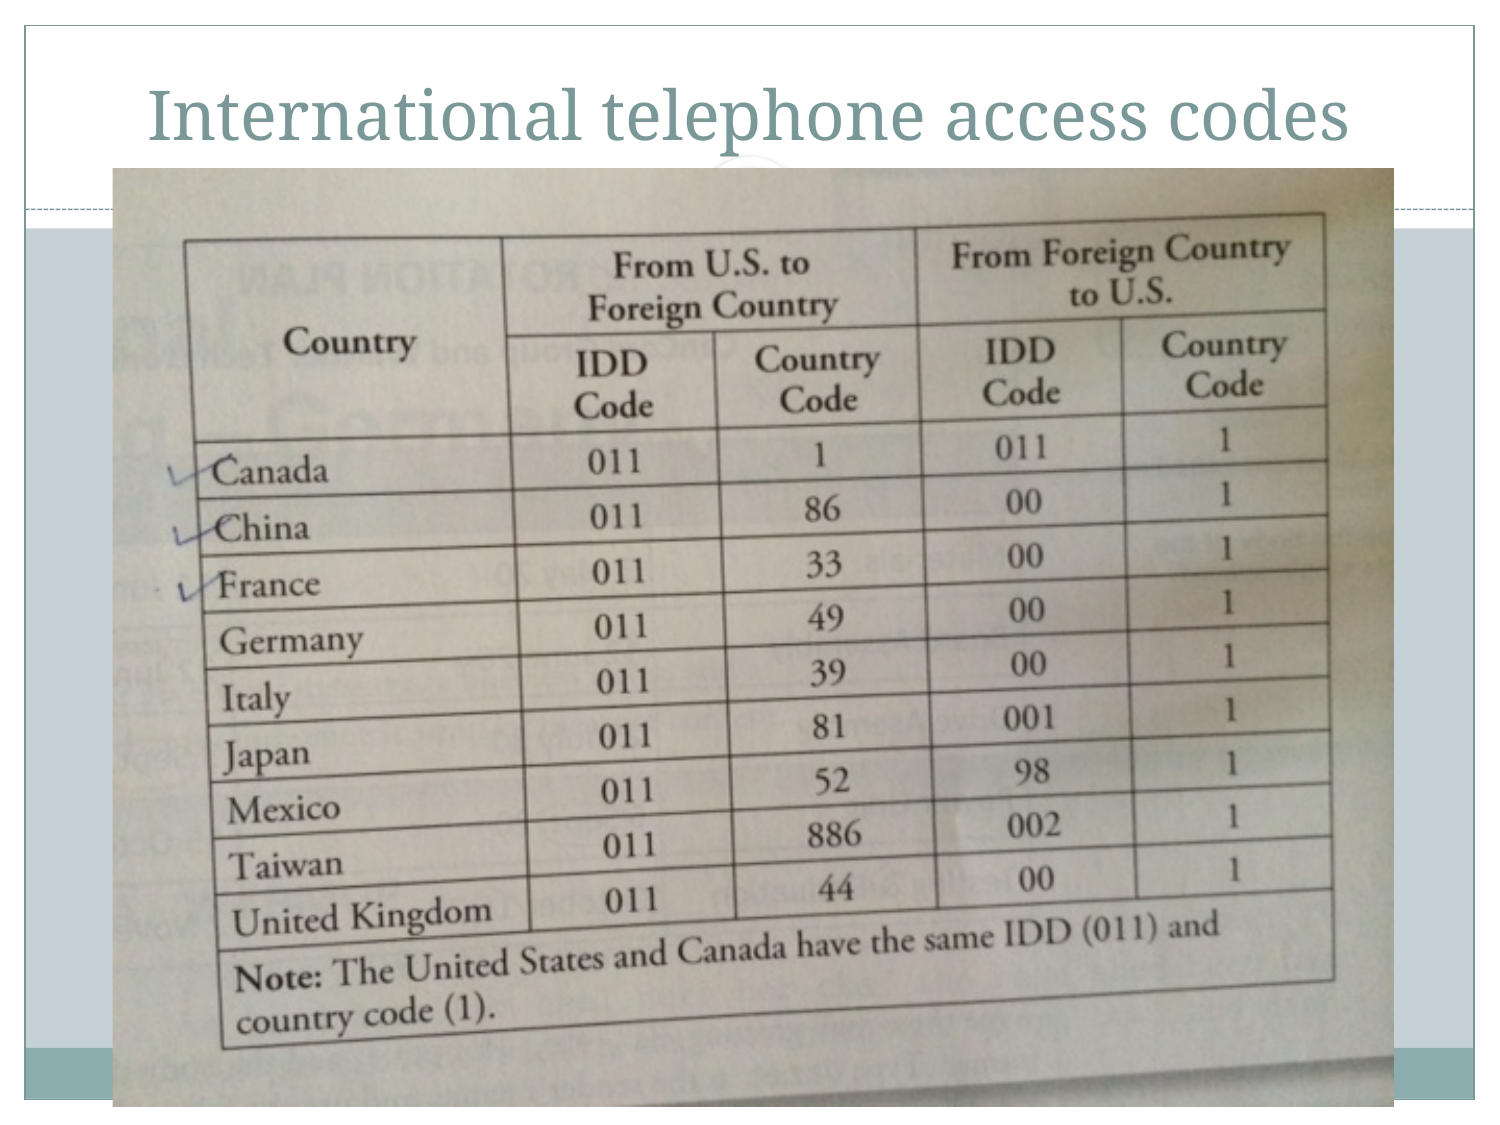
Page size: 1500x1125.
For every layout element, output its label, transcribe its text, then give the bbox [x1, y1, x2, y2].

title International telephone access codes [49, 37, 1450, 162]
picture [112, 167, 1418, 1125]
